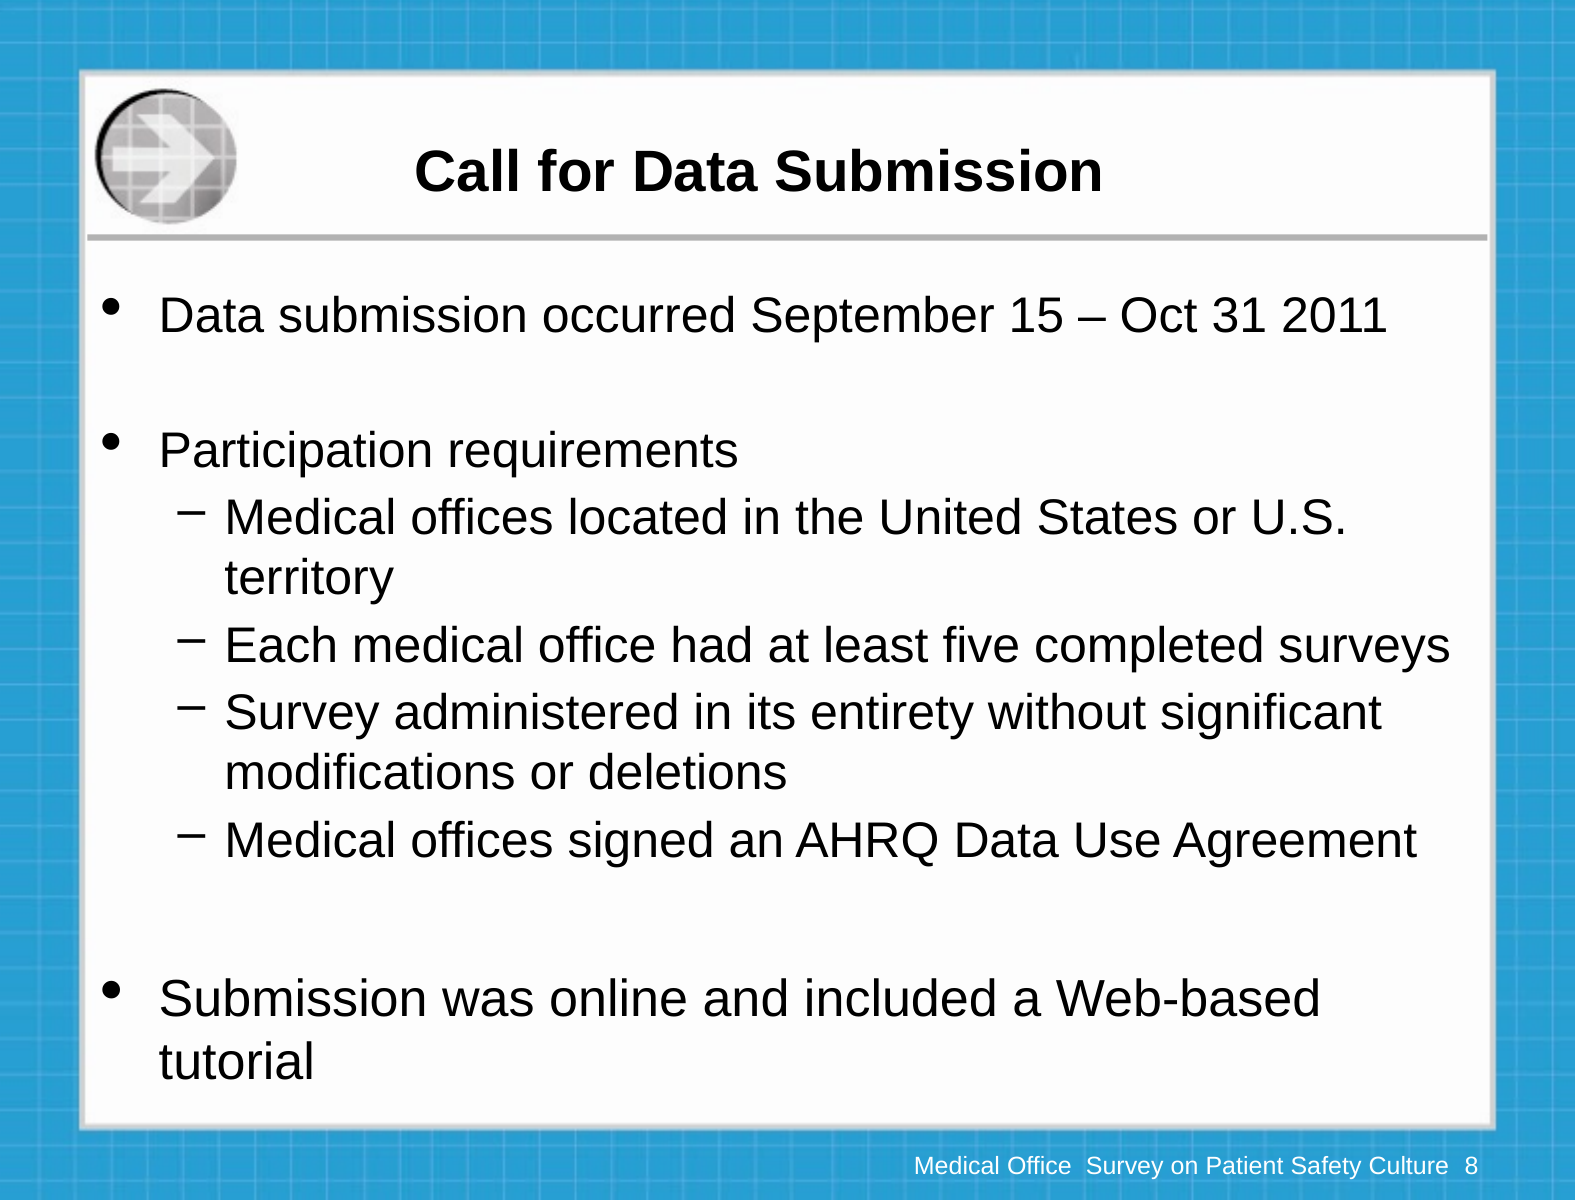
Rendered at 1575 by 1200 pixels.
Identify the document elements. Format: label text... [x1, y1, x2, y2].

list Data submission occurred September 15 – Oct 31 2011 Participation requirements Medical offices located in the United States or U.S. territory Each medical office had at least five completed surveys Survey administered in its entirety without significant modifications or deletions Medical offices signed an AHRQ Data Use Agreement Submission was online and included a Web-based tutorial [87, 274, 1476, 1085]
title Call for Data Submission [399, 87, 1176, 249]
picture [0, 0, 1575, 1200]
